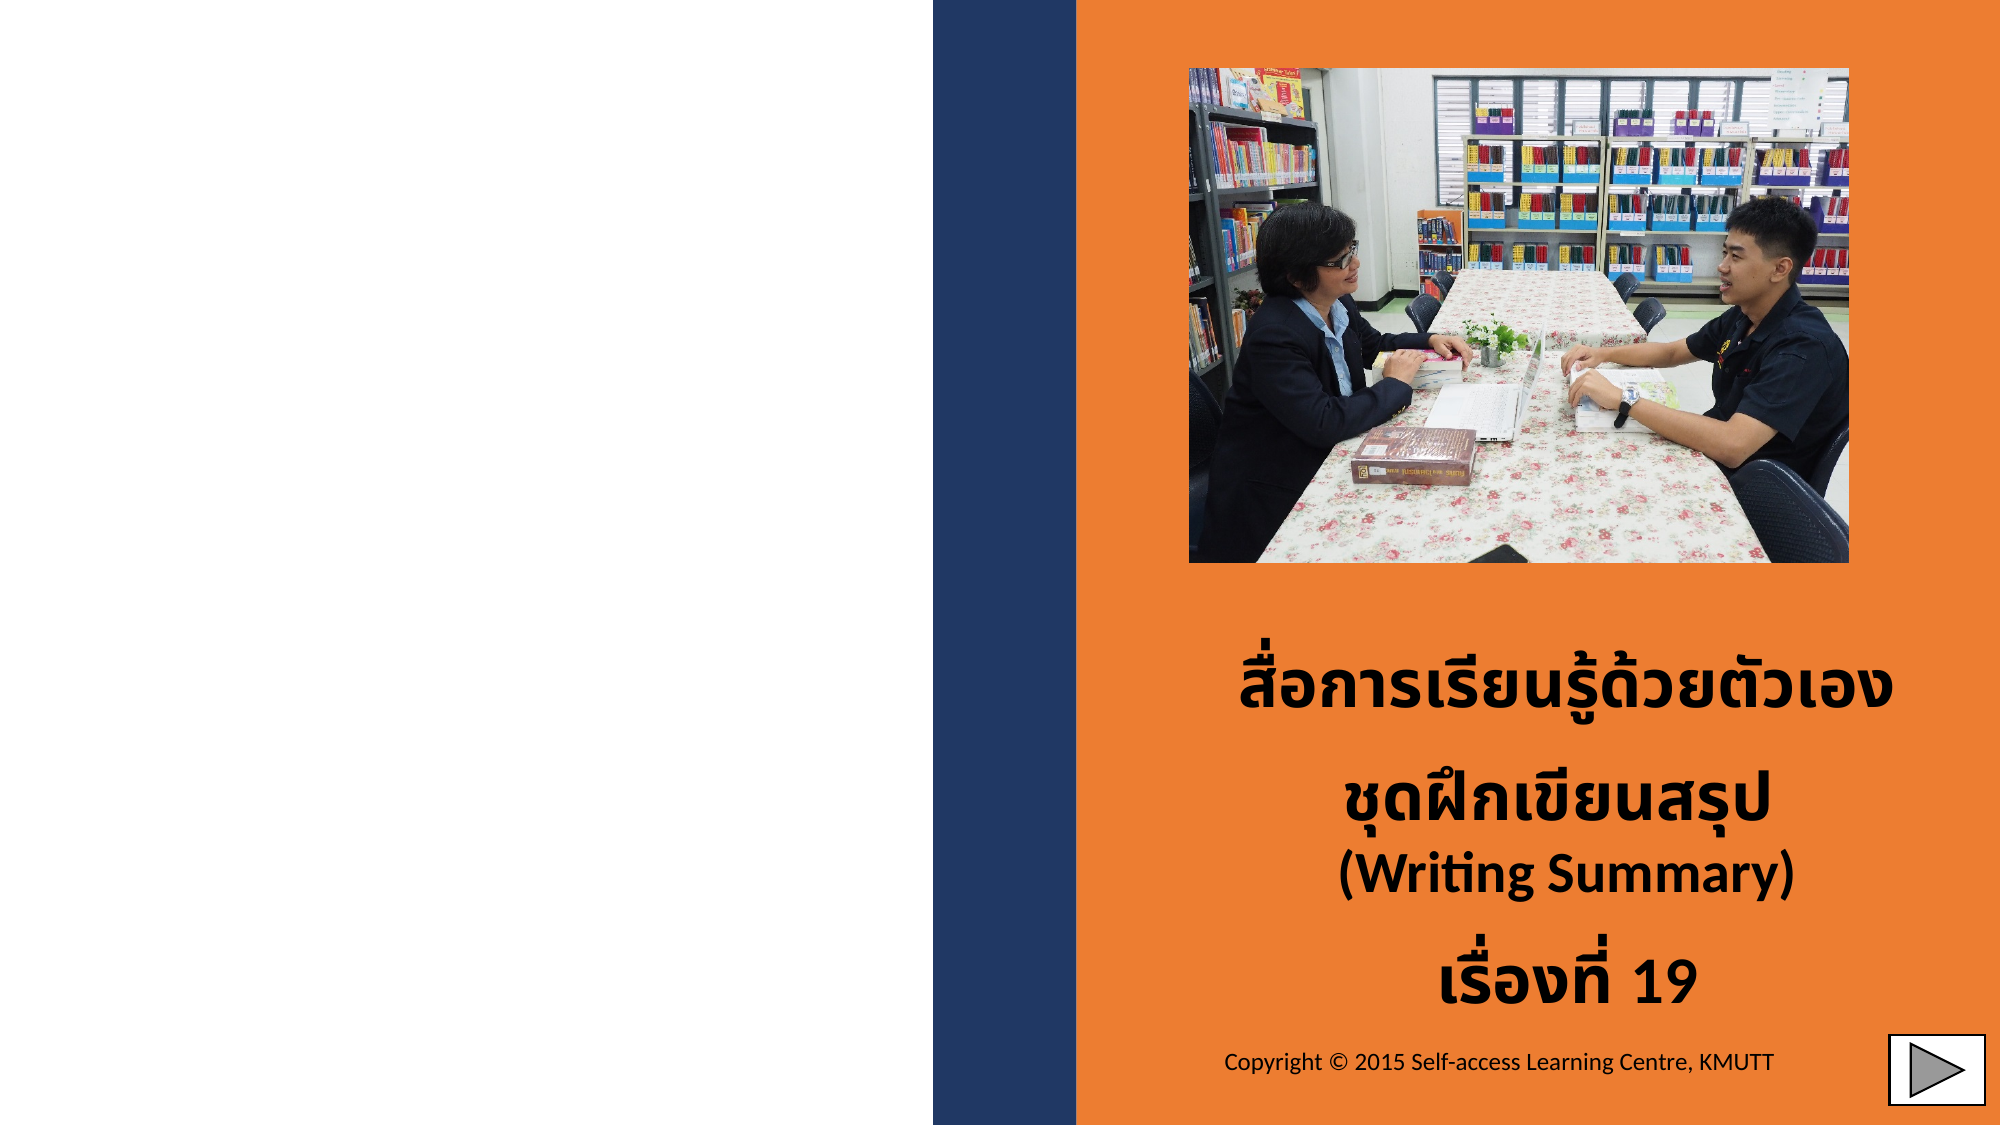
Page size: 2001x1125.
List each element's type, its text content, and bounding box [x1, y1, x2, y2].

text_box [1888, 1034, 1986, 1106]
text_box สื่อการเรียนรู้ด้วยตัวเอง ชุดฝึกเขียนสรุป (Writing Summary) เรื่องที่ 19 [1203, 632, 1931, 1026]
text_box [1077, 0, 2000, 1125]
text_box Copyright © 2015 Self-access Learning Centre, KMUTT [1207, 1036, 1849, 1084]
picture [1189, 68, 1849, 563]
text_box [932, 0, 1077, 1125]
